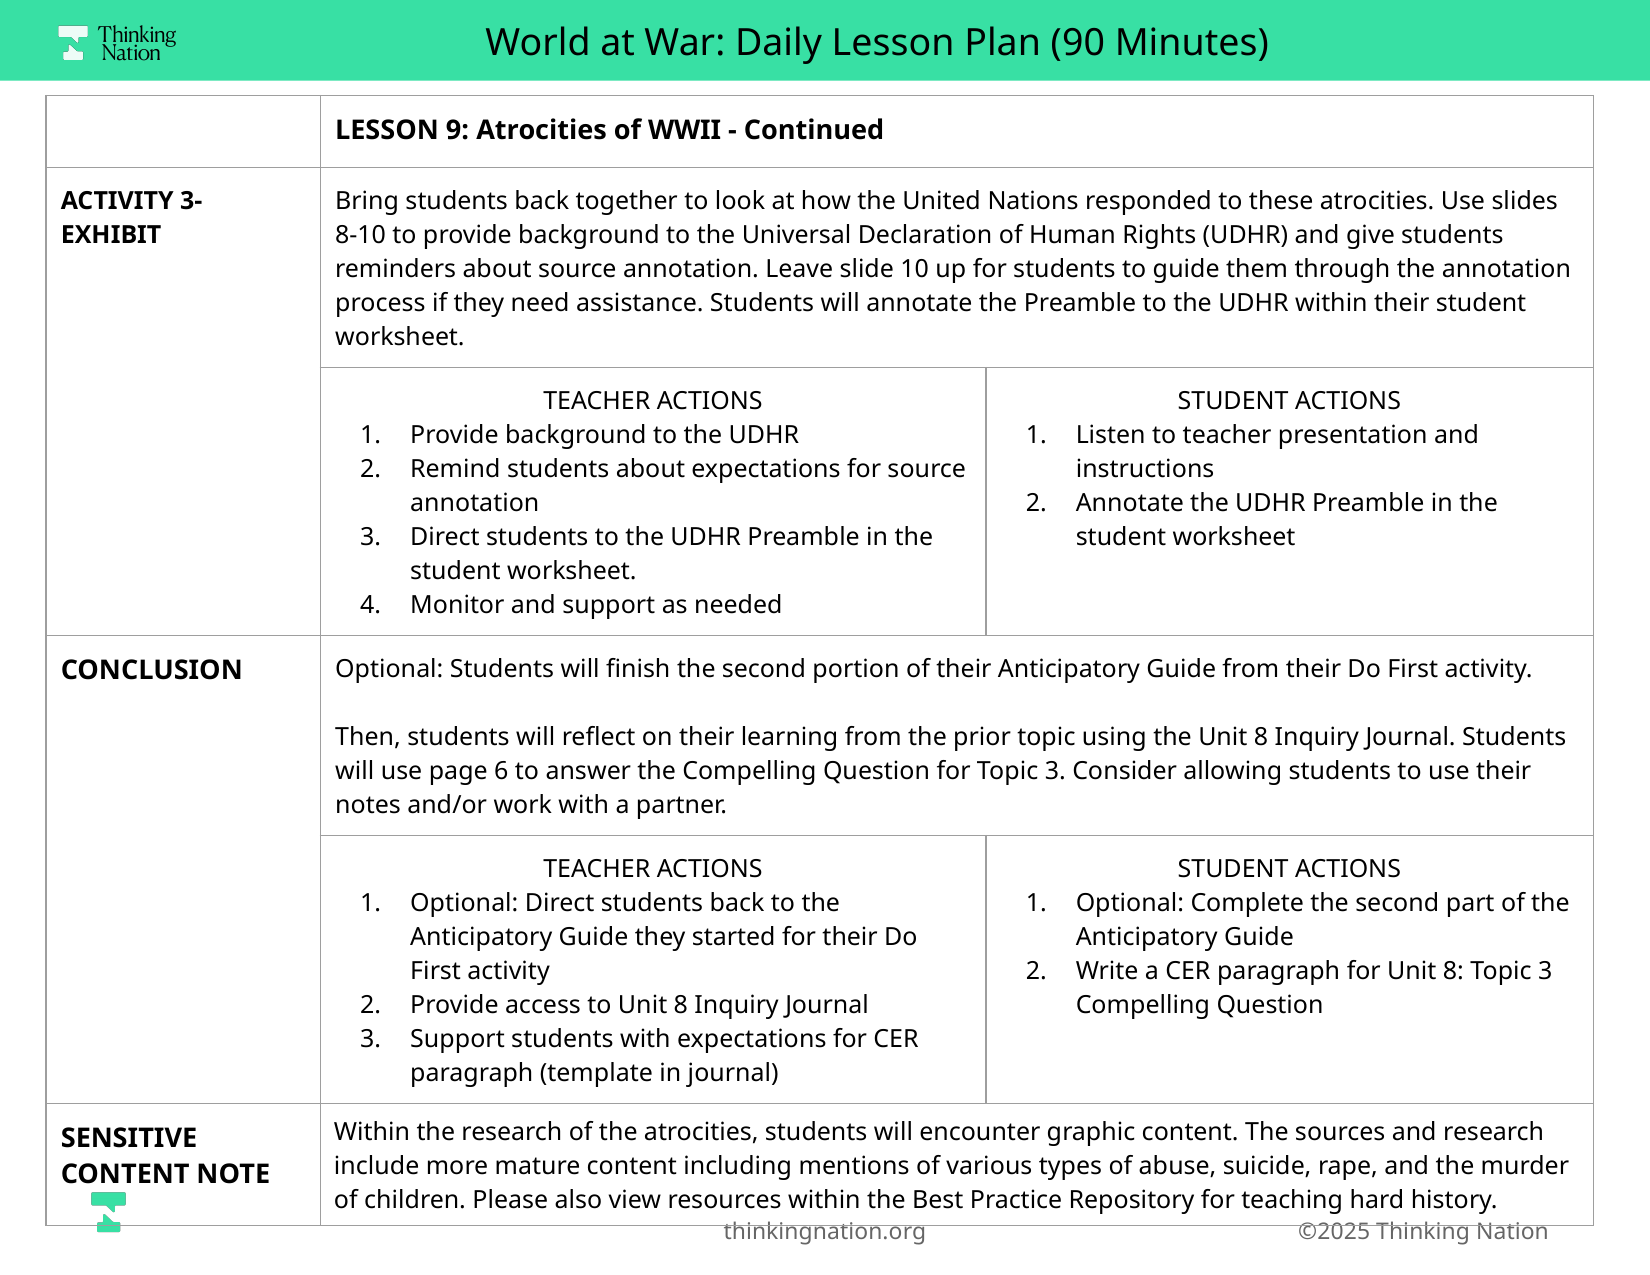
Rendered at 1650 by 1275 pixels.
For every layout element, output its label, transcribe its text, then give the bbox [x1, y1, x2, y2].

table_cell SENSITIVE CONTENT NOTE [47, 1104, 320, 1225]
table_cell TEACHER ACTIONS Provide background to the UDHR Remind students about expectations for source annotation Direct students to the UDHR Preamble in the student worksheet. Monitor and support as needed [321, 368, 985, 635]
table_header [47, 96, 320, 167]
text_box ©2025 Thinking Nation [1174, 1226, 1566, 1240]
table_cell TEACHER ACTIONS Optional: Direct students back to the Anticipatory Guide they started for their Do First activity Provide access to Unit 8 Inquiry Journal Support students with expectations for CER paragraph (template in journal) [321, 836, 985, 1103]
table_cell CONCLUSION [47, 636, 320, 1103]
picture [45, 14, 180, 85]
table_header LESSON 9: Atrocities of WWII - Continued [321, 96, 1593, 167]
table_cell ACTIVITY 3- EXHIBIT [47, 168, 320, 635]
table_cell Within the research of the atrocities, students will encounter graphic content. The sources and research include more mature content including mentions of various types of abuse, suicide, rape, and the murder of children. Please also view resources within the Best Practice Repository for teaching hard history. [321, 1104, 1593, 1225]
table_cell Bring students back together to look at how the United Nations responded to these atrocities. Use slides 8-10 to provide background to the Universal Declaration of Human Rights (UDHR) and give students reminders about source annotation. Leave slide 10 up for students to guide them through the annotation process if they need assistance. Students will annotate the Preamble to the UDHR within their student worksheet. [321, 168, 1593, 367]
text_box thinkingnation.org [629, 1226, 1021, 1240]
text_box World at War: Daily Lesson Plan (90 Minutes) [0, 0, 1650, 81]
table_cell Optional: Students will finish the second portion of their Anticipatory Guide from their Do First activity. Then, students will reflect on their learning from the prior topic using the Unit 8 Inquiry Journal. Students will use page 6 to answer the Compelling Question for Topic 3. Consider allowing students to use their notes and/or work with a partner. [321, 636, 1593, 835]
table_cell STUDENT ACTIONS Listen to teacher presentation and instructions Annotate the UDHR Preamble in the student worksheet [987, 368, 1593, 635]
table_cell STUDENT ACTIONS Optional: Complete the second part of the Anticipatory Guide Write a CER paragraph for Unit 8: Topic 3 Compelling Question [987, 836, 1593, 1103]
picture [80, 1184, 136, 1240]
